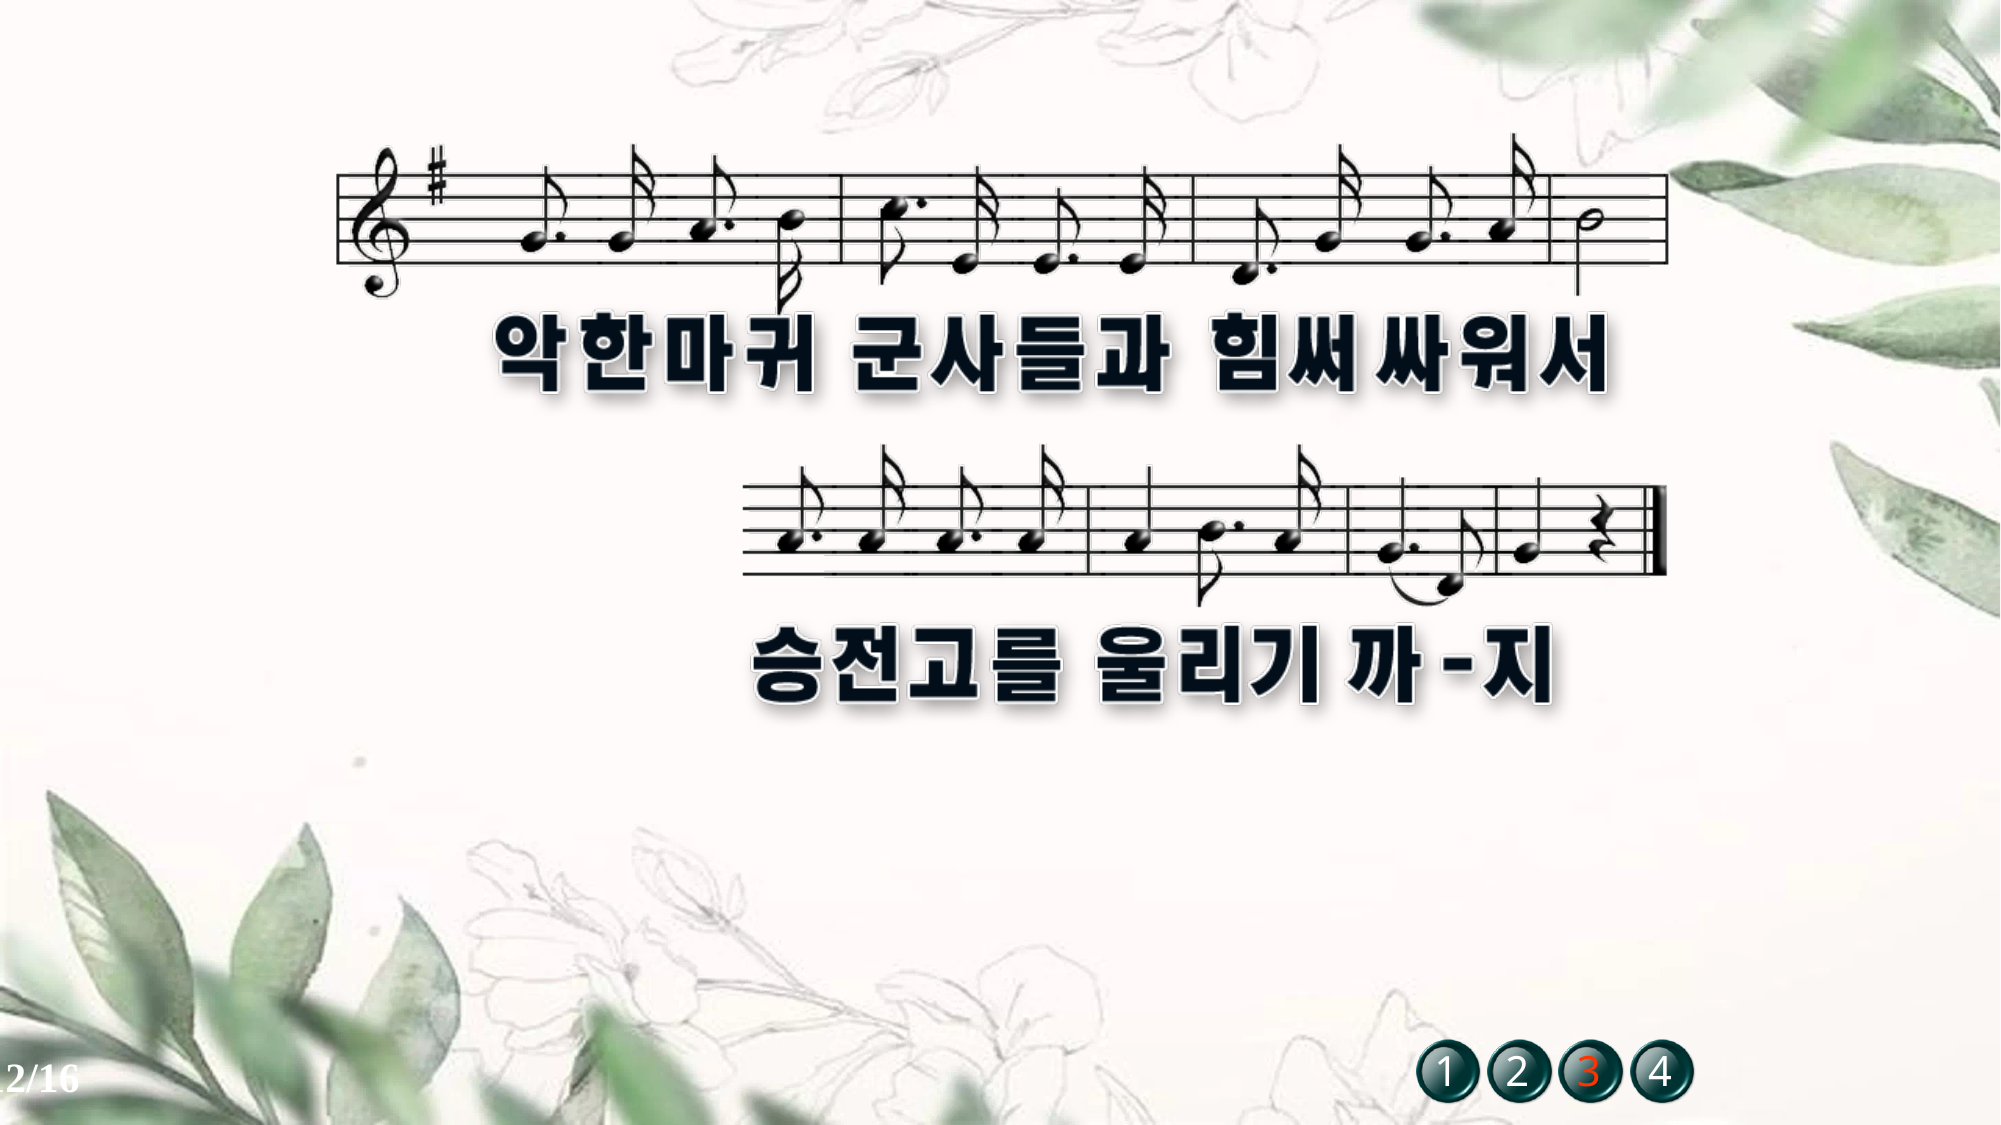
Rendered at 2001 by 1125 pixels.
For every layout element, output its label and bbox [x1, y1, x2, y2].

text_box [1627, 1035, 1697, 1106]
text_box [1555, 1035, 1626, 1106]
text_box [1413, 1035, 1484, 1106]
picture [0, 0, 2001, 1125]
text_box [1484, 1035, 1555, 1106]
